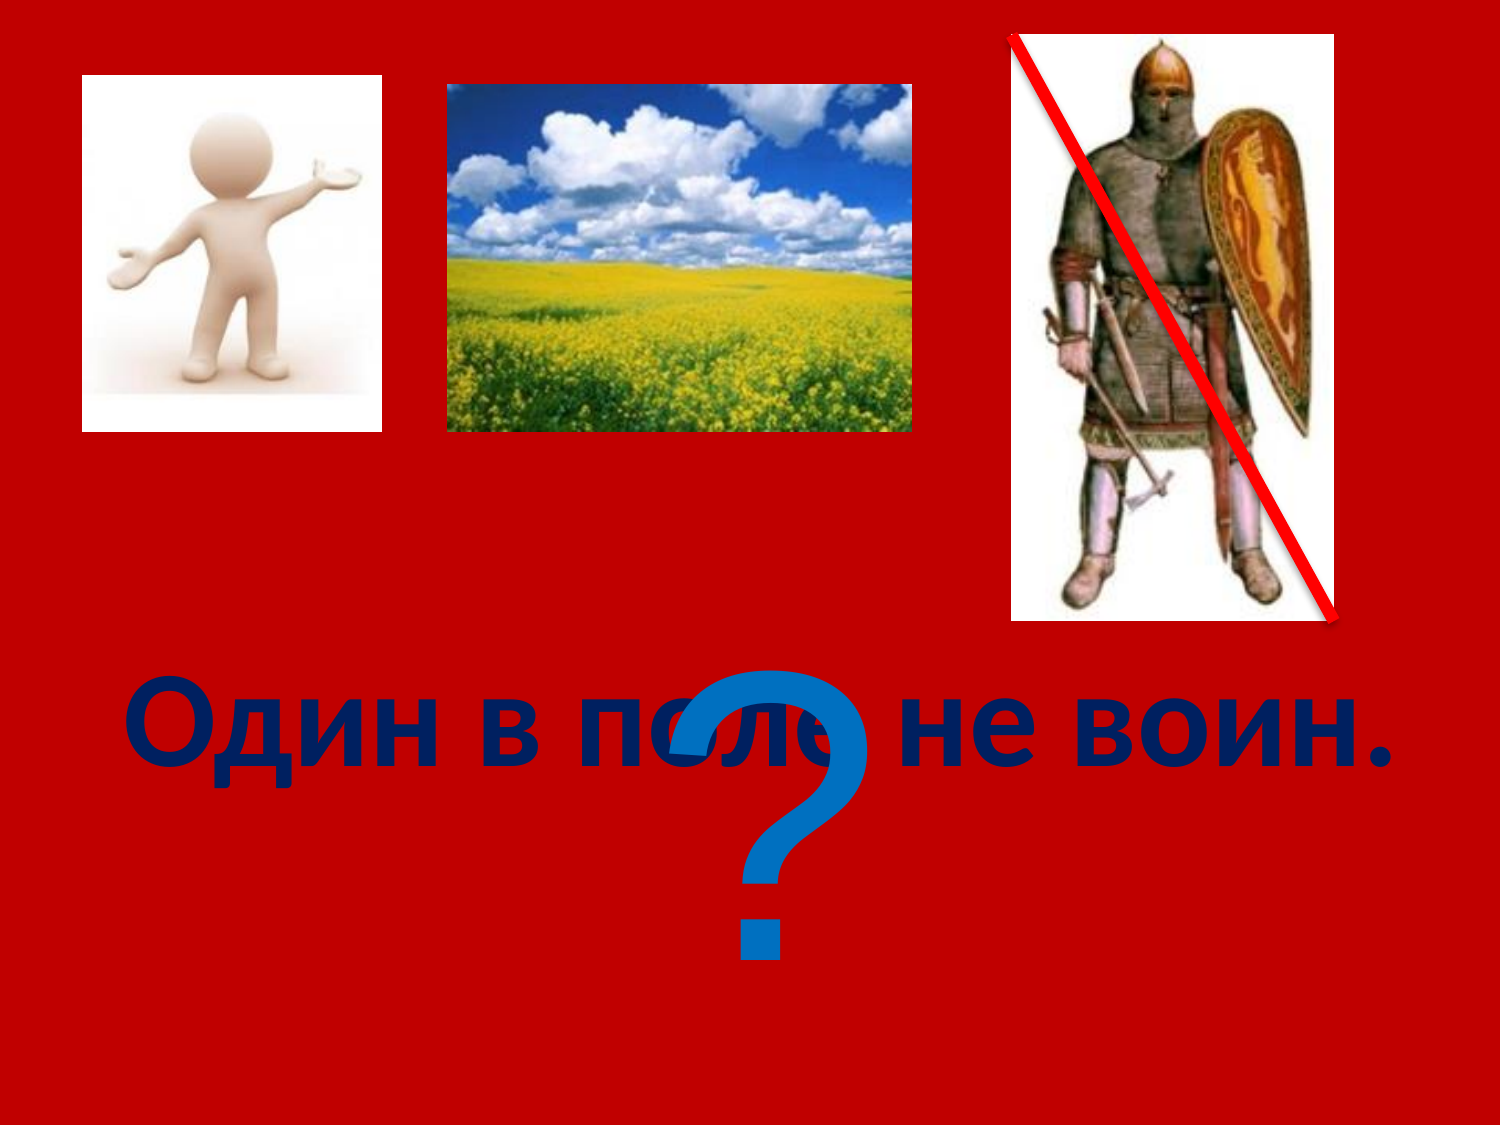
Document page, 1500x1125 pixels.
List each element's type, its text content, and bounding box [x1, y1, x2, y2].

text_box Один в поле не воин. [82, 621, 584, 801]
text_box Один в поле не воин. [951, 621, 1442, 801]
picture [447, 83, 912, 432]
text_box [1011, 34, 1335, 622]
picture [81, 74, 383, 432]
text_box ? [584, 538, 951, 1052]
